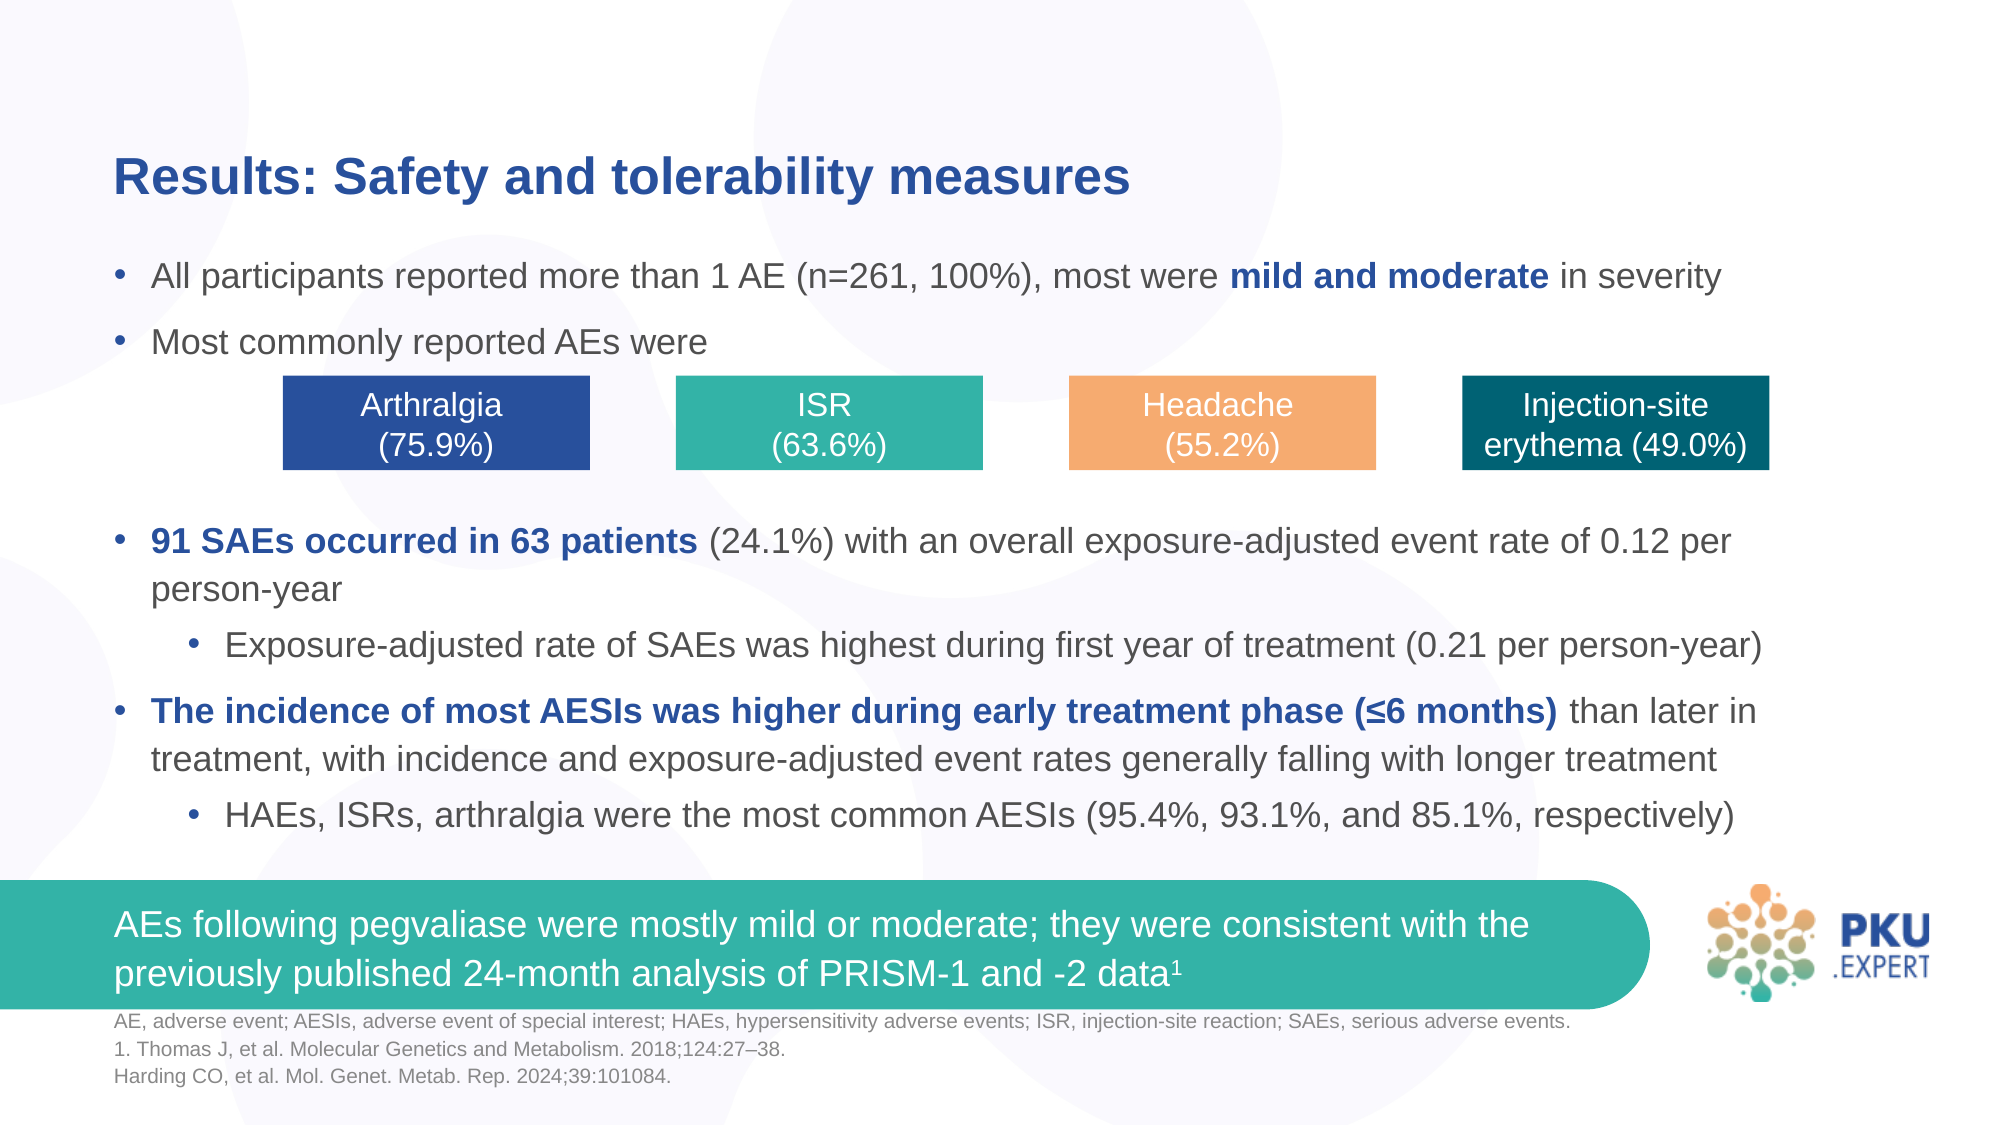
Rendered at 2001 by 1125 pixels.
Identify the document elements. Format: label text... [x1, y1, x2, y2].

text_box ISR (63.6%) [675, 375, 983, 471]
text_box Headache (55.2%) [1069, 375, 1377, 471]
list AEs following pegvaliase were mostly mild or moderate; they were consistent with the previously published 24-month analysis of PRISM-1 and -2 data1 [114, 880, 1588, 1010]
picture [0, 0, 2001, 1125]
text_box Arthralgia (75.9%) [282, 375, 590, 471]
title Results: Safety and tolerability measures [114, 58, 1886, 205]
text_box Injection-site erythema (49.0%) [1462, 375, 1770, 471]
list All participants reported more than 1 AE (n=261, 100%), most were mild and moderate in severity Most commonly reported AEs were 91 SAEs occurred in 63 patients (24.1%) with an overall exposure-adjusted event rate of 0.12 per person-year Exposure-adjusted rate of SAEs was highest during first year of treatment (0.21 per person-year) The incidence of most AESIs was higher during early treatment phase (≤6 months) than later in treatment, with incidence and exposure-adjusted event rates generally falling with longer treatment HAEs, ISRs, arthralgia were the most common AESIs (95.4%, 93.1%, and 85.1%, respectively) [114, 248, 1886, 849]
list AE, adverse event; AESIs, adverse event of special interest; HAEs, hypersensitivity adverse events; ISR, injection-site reaction; SAEs, serious adverse events. 1. Thomas J, et al. Molecular Genetics and Metabolism. 2018;124:27–38. Harding CO, et al. Mol. Genet. Metab. Rep. 2024;39:101084. [114, 1028, 1694, 1089]
